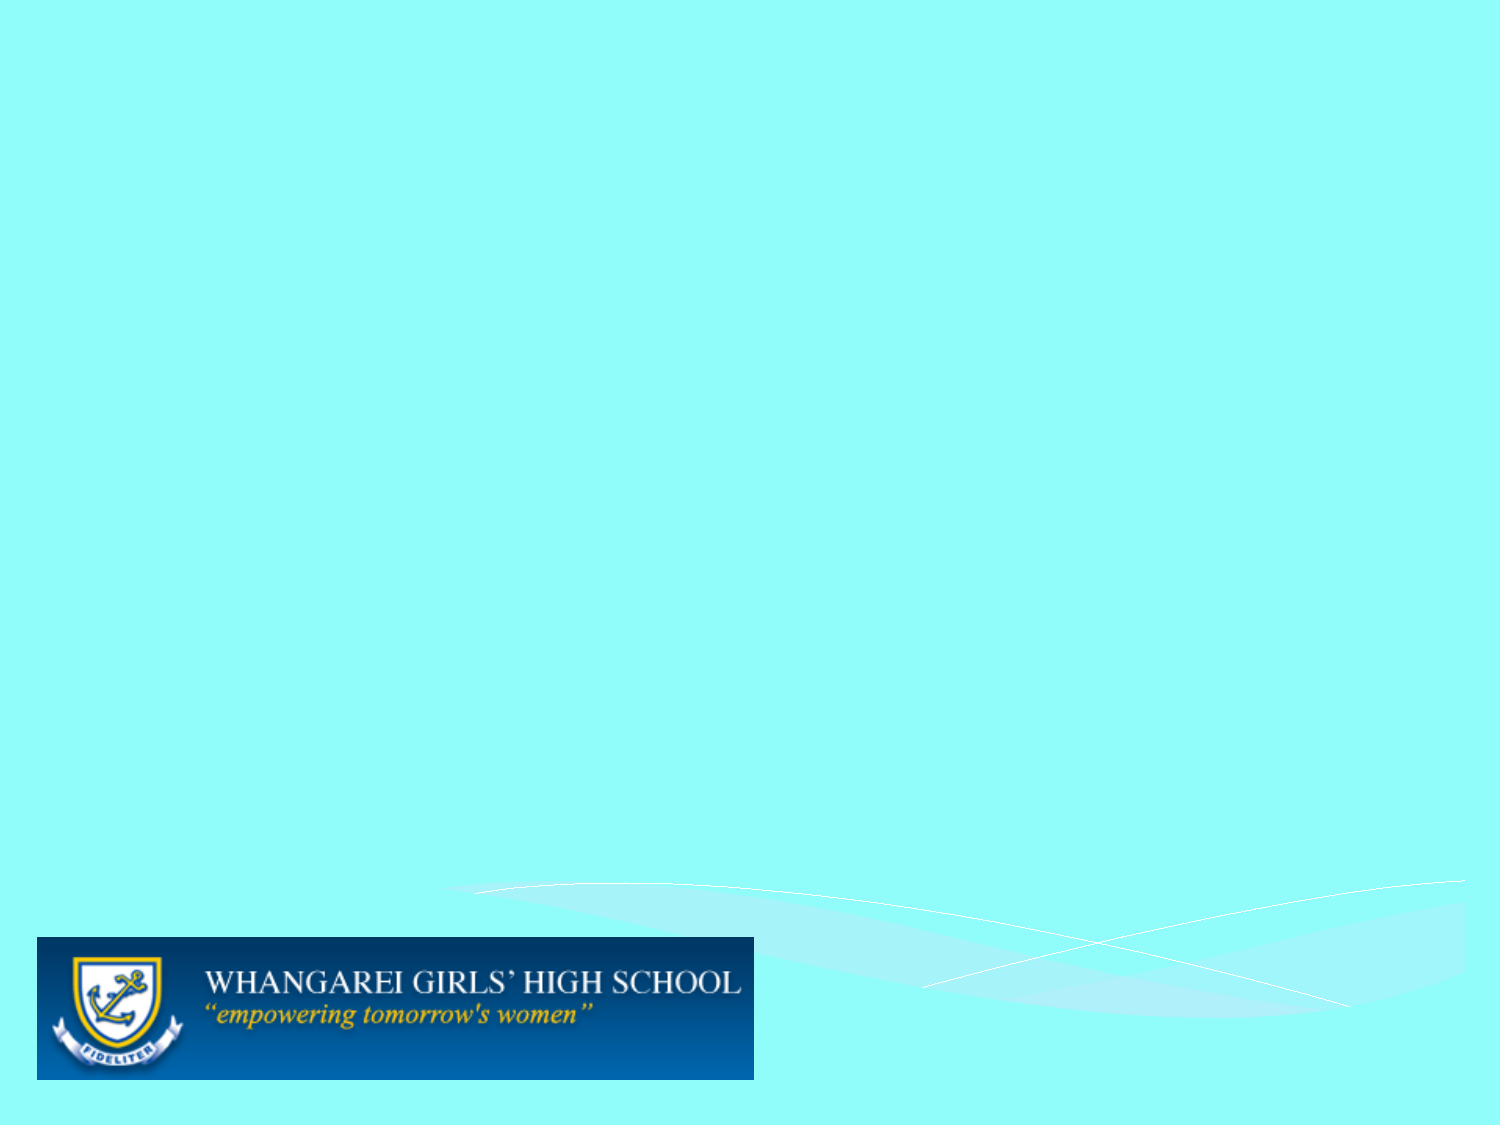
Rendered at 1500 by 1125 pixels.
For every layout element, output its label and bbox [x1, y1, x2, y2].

picture [37, 937, 754, 1080]
